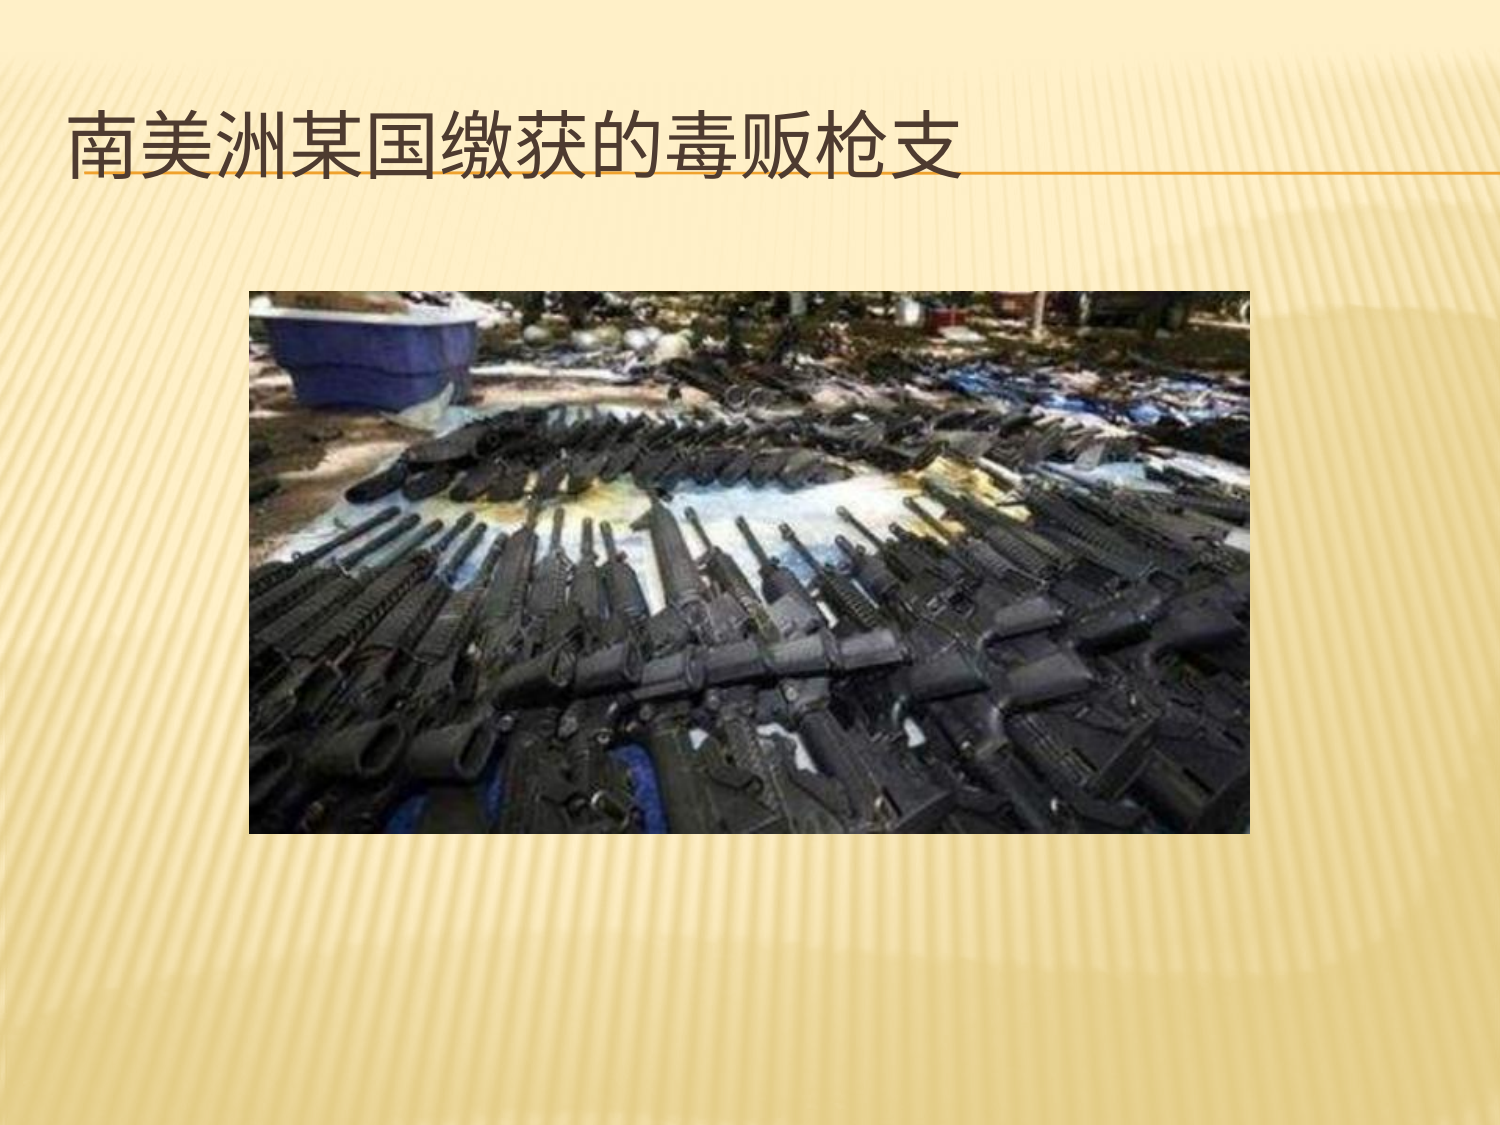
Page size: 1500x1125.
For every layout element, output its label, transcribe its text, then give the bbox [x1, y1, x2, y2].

picture [249, 291, 1251, 834]
title 南美洲某国缴获的毒贩枪支 [50, 75, 1475, 213]
